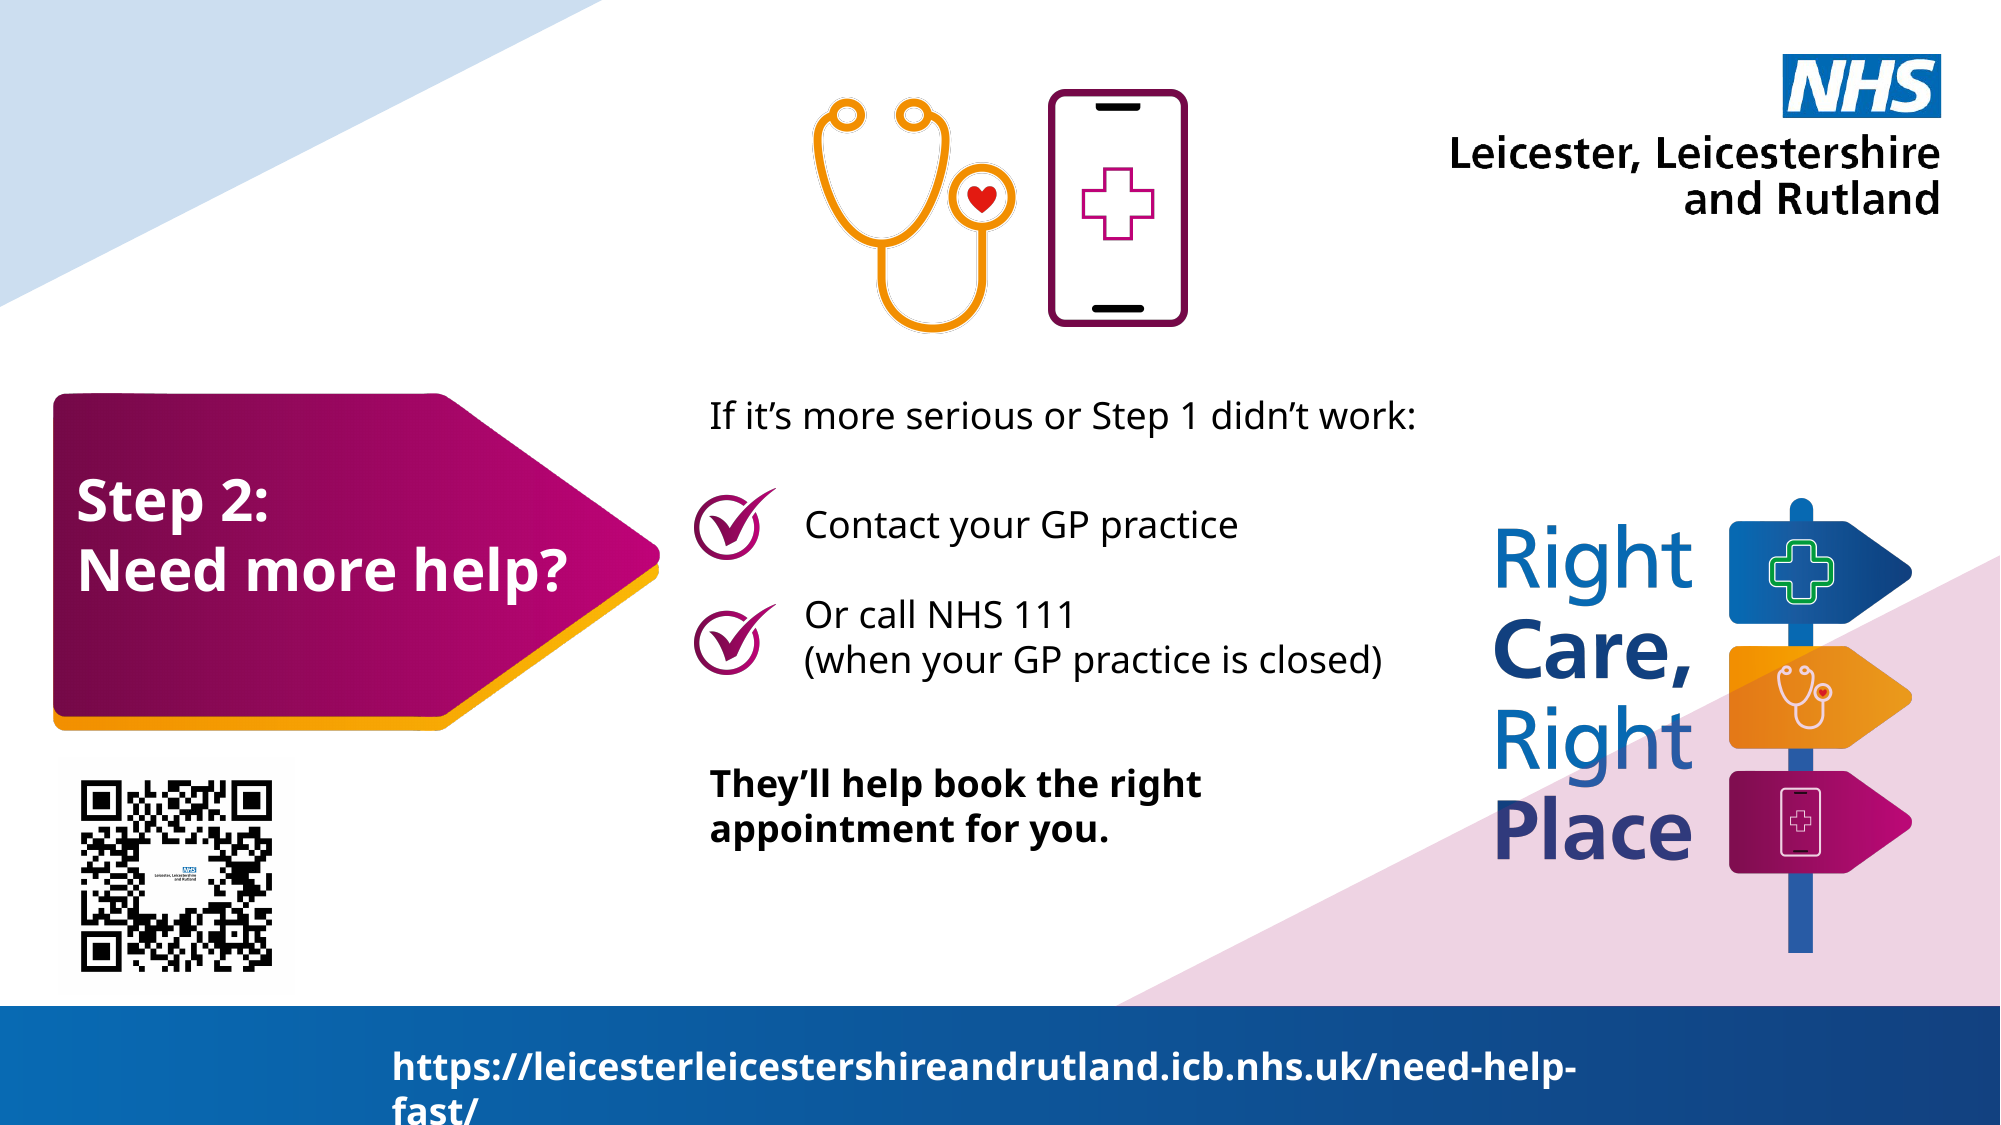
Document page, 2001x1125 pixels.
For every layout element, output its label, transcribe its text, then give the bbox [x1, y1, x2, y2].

text_box [0, 1005, 2000, 1125]
text_box Need help fast and it isn’t life threatening? [249, 77, 855, 183]
picture [57, 757, 295, 995]
text_box If it’s more serious or Step 1 didn’t work: [694, 384, 1496, 444]
picture [53, 393, 660, 732]
picture [694, 488, 776, 561]
picture [694, 603, 776, 676]
text_box They’ll help book the right appointment for you. [694, 752, 1252, 857]
picture [1495, 498, 1912, 954]
text_box [1113, 553, 2000, 1009]
text_box Contact your GP practice [789, 494, 1278, 554]
text_box [0, 0, 604, 309]
text_box Or call NHS 111 (when your GP practice is closed) [789, 583, 1402, 688]
text_box https://leicesterleicestershireandrutland.icb.nhs.uk/need-help-fast/ [376, 1035, 1623, 1125]
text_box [811, 89, 1189, 335]
picture [1405, 18, 1986, 254]
